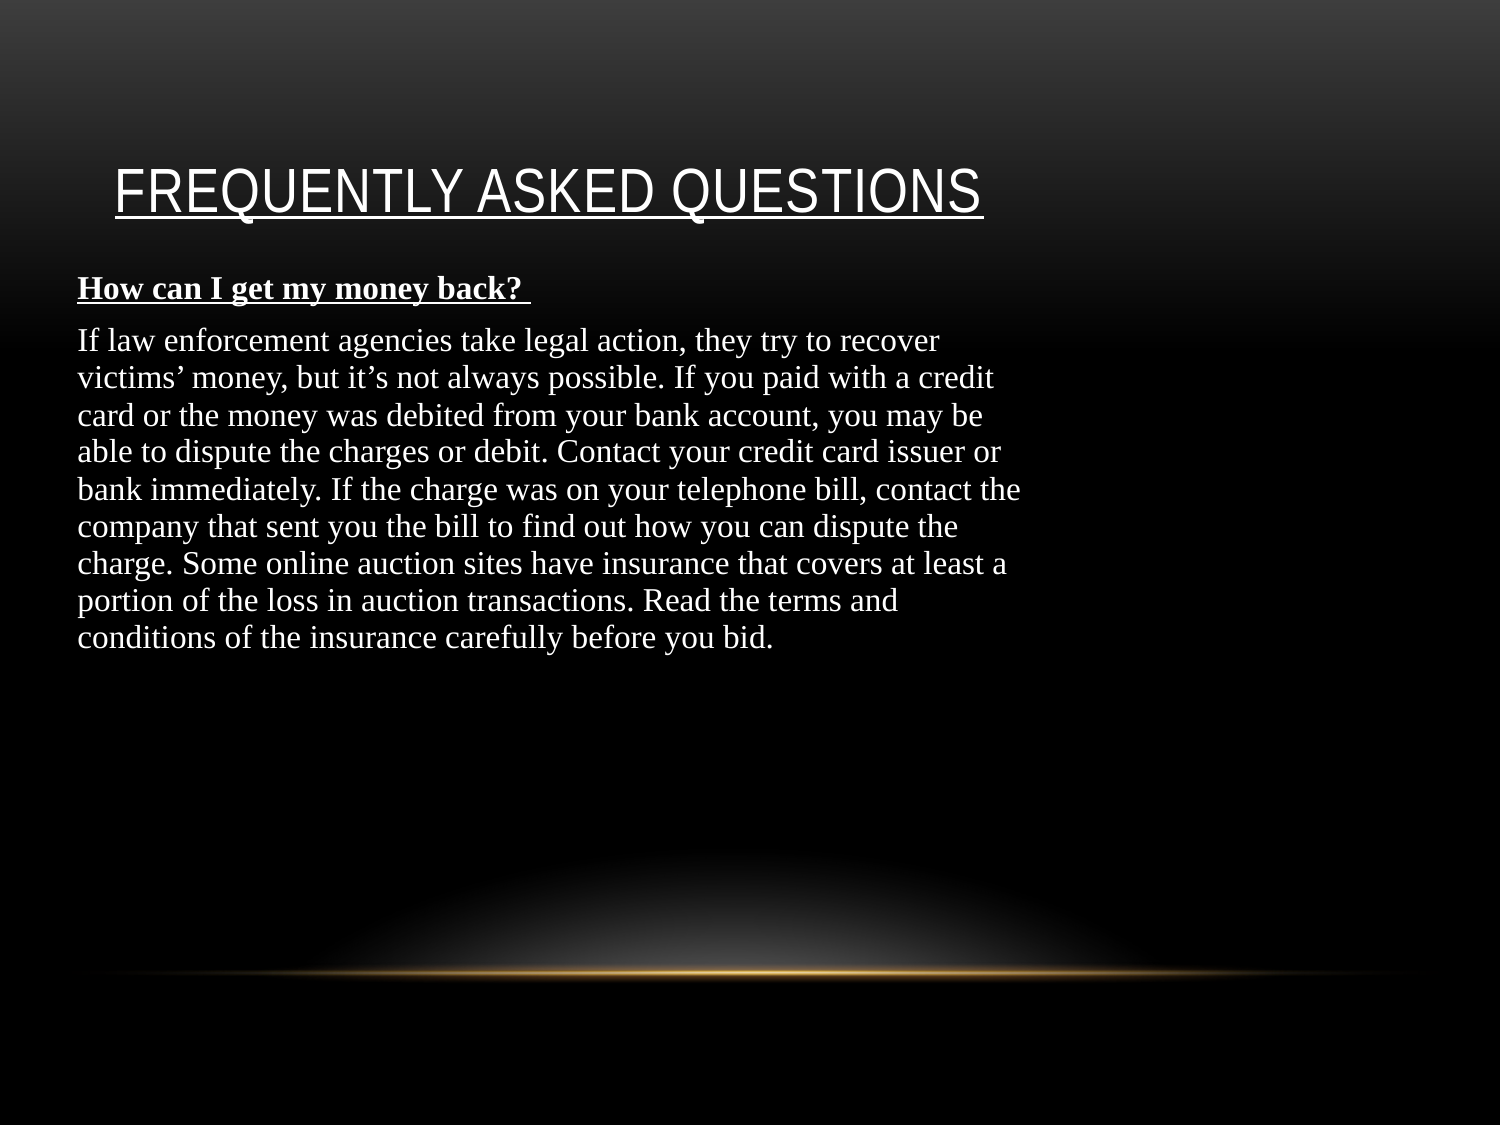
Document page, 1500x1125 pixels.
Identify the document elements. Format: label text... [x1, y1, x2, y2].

table_header How can I get my money back? [62, 262, 1039, 315]
picture [0, 0, 1500, 1125]
table_cell If law enforcement agencies take legal action, they try to recover victims’ money, but it’s not always possible. If you paid with a credit card or the money was debited from your bank account, you may be able to dispute the charges or debit. Contact your credit card issuer or bank immediately. If the charge was on your telephone bill, contact the company that sent you the bill to find out how you can dispute the charge. Some online auction sites have insurance that covers at least a portion of the loss in auction transactions. Read the terms and conditions of the insurance carefully before you bid. [62, 315, 1039, 663]
title Frequently asked questions [99, 45, 1400, 233]
